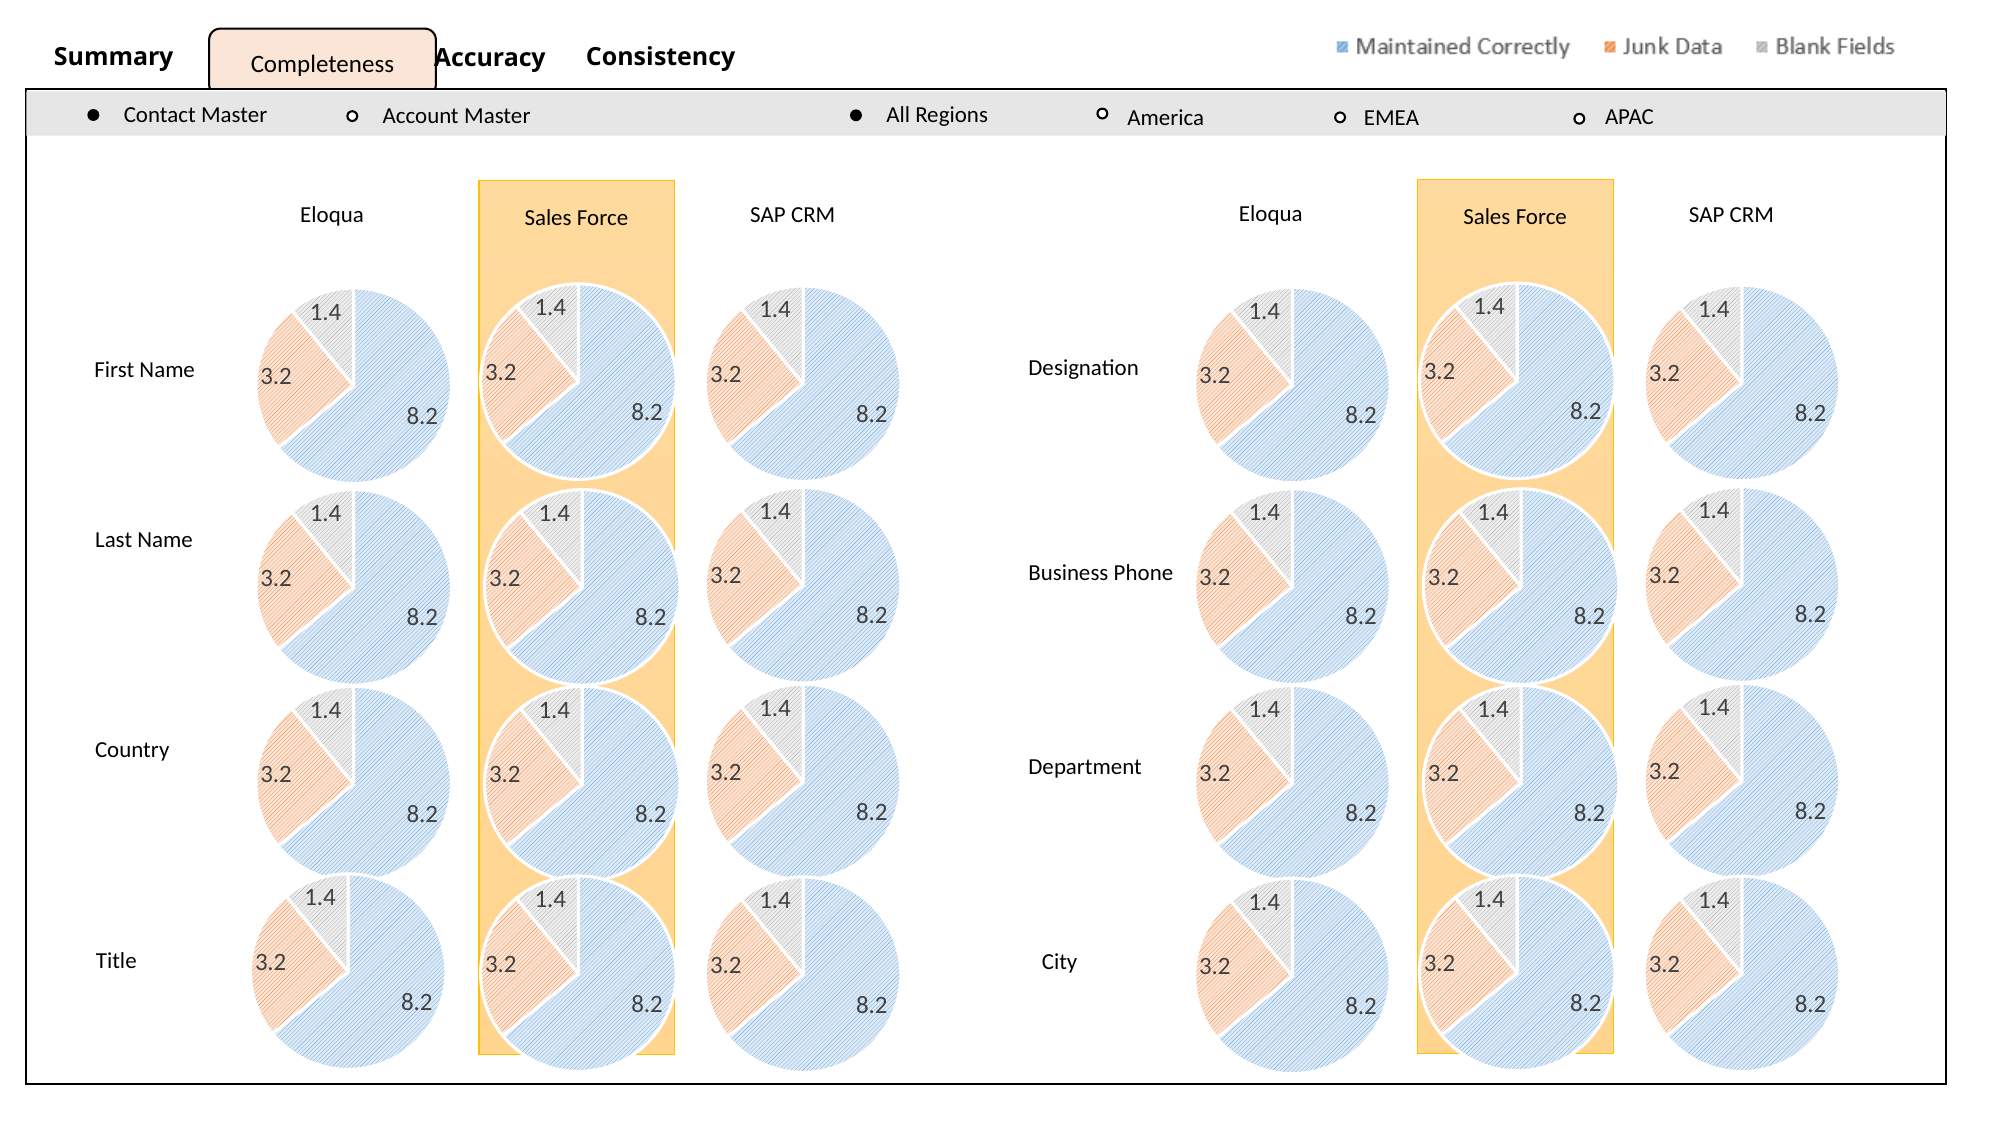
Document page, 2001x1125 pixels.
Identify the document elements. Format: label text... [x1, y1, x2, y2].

text_box Eloqua [285, 192, 386, 235]
text_box Completeness [208, 27, 437, 88]
text_box [25, 88, 1947, 1085]
text_box Business Phone [1013, 549, 1098, 593]
text_box [478, 180, 675, 248]
text_box SAP CRM [1674, 191, 1798, 235]
picture [1320, 10, 1918, 78]
text_box Country [80, 726, 160, 769]
text_box Designation [1013, 345, 1098, 388]
text_box Accuracy [419, 33, 561, 79]
text_box Summary [39, 33, 189, 79]
text_box Consistency [571, 33, 751, 78]
text_box Last Name [80, 516, 160, 560]
text_box [1417, 179, 1614, 247]
chart [1098, 247, 1936, 1079]
text_box First Name [79, 347, 160, 390]
text_box Sales Force [1448, 194, 1594, 237]
text_box Department [1013, 744, 1098, 787]
text_box Title [81, 938, 154, 981]
text_box SAP CRM [735, 192, 860, 235]
chart [154, 248, 997, 1078]
text_box Sales Force [509, 195, 655, 238]
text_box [26, 91, 1947, 138]
text_box City [1027, 939, 1095, 982]
text_box Eloqua [1224, 191, 1324, 234]
